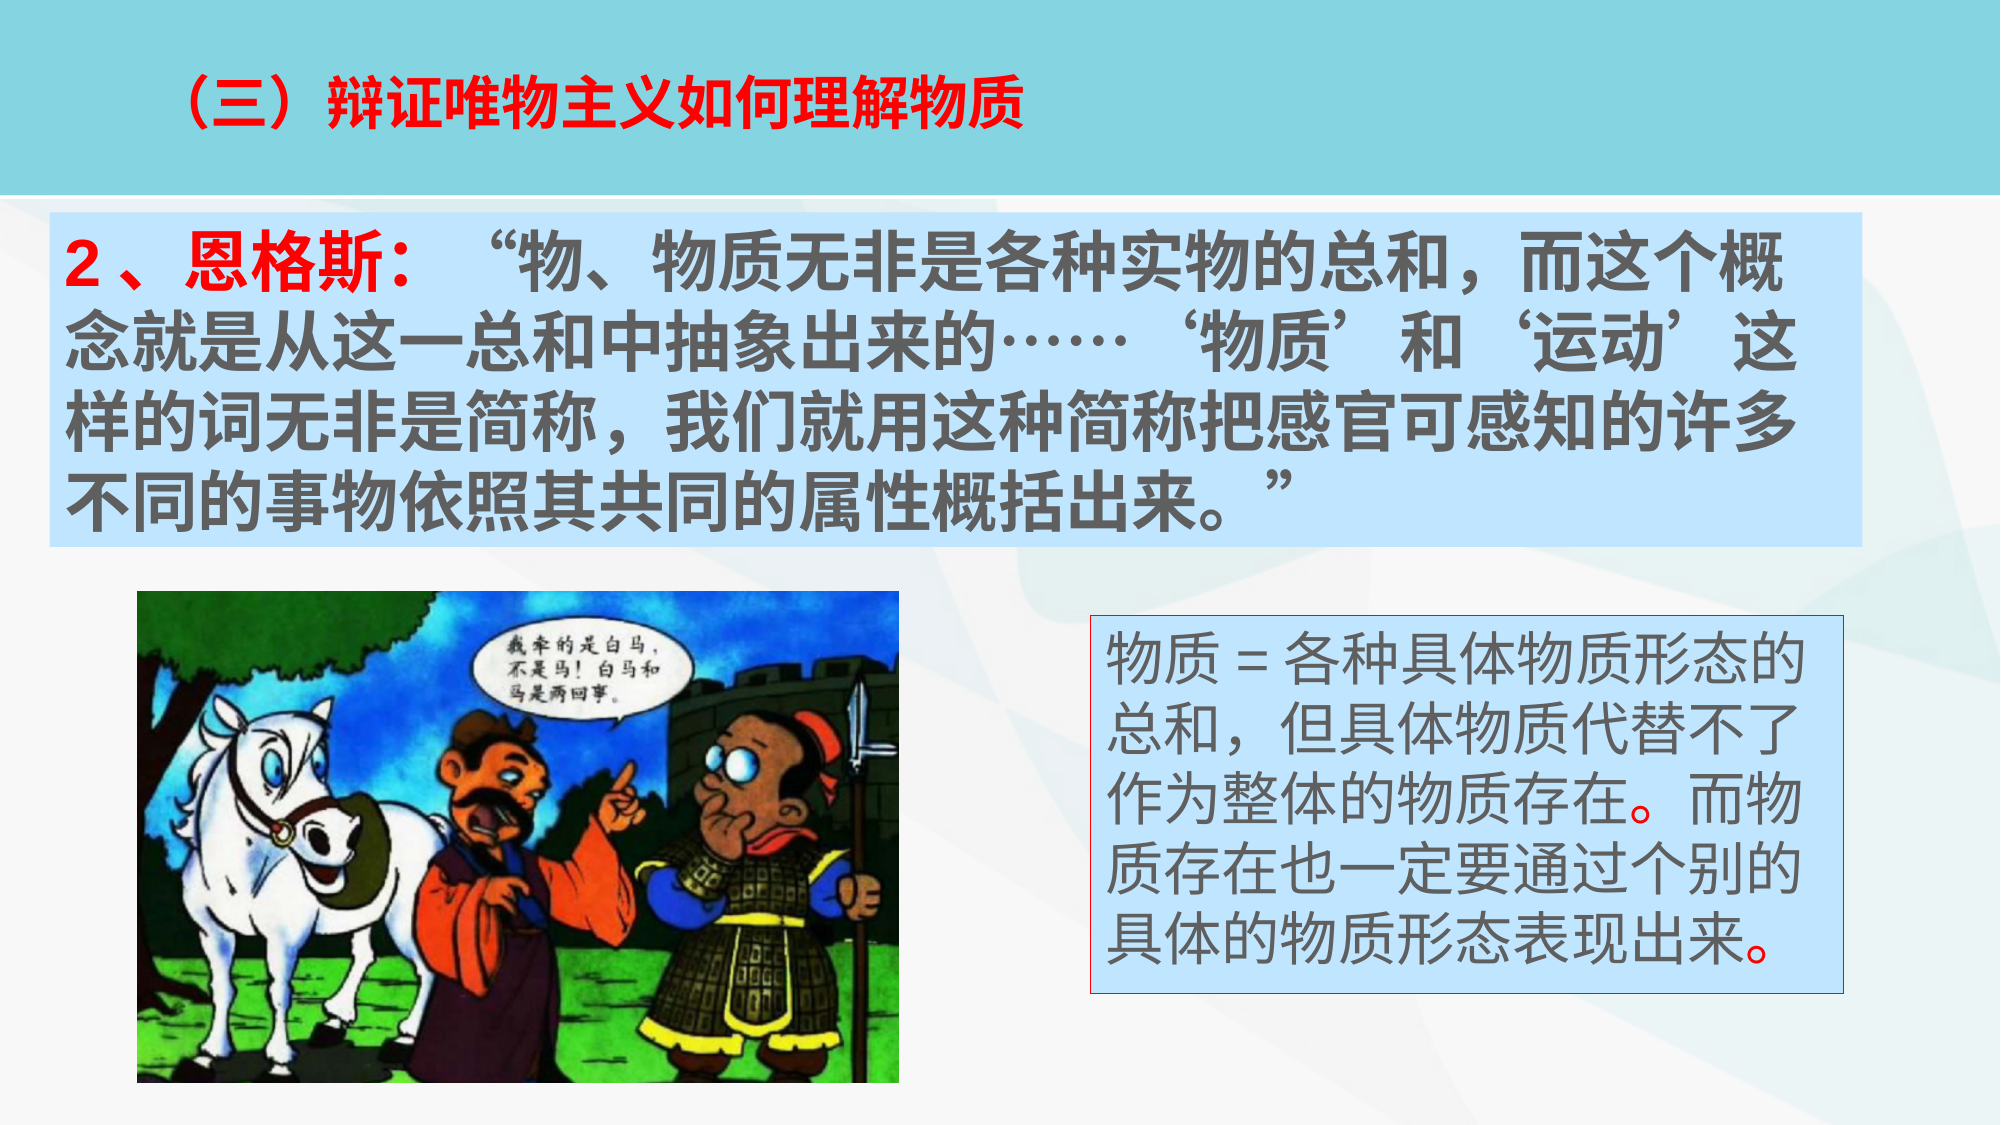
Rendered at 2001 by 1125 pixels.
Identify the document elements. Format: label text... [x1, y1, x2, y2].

text_box 2、恩格斯：“物、物质无非是各种实物的总和，而这个概念就是从这一总和中抽象出来的……‘物质’和‘运动’这样的词无非是简称，我们就用这种简称把感官可感知的许多不同的事物依照其共同的属性概括出来。” [49, 212, 1863, 547]
title （三）辩证唯物主义如何理解物质 [137, 40, 1863, 172]
text_box 物质=各种具体物质形态的总和，但具体物质代替不了作为整体的物质存在。而物质存在也一定要通过个别的具体的物质形态表现出来。 [1090, 615, 1844, 994]
picture [0, 0, 2001, 1125]
